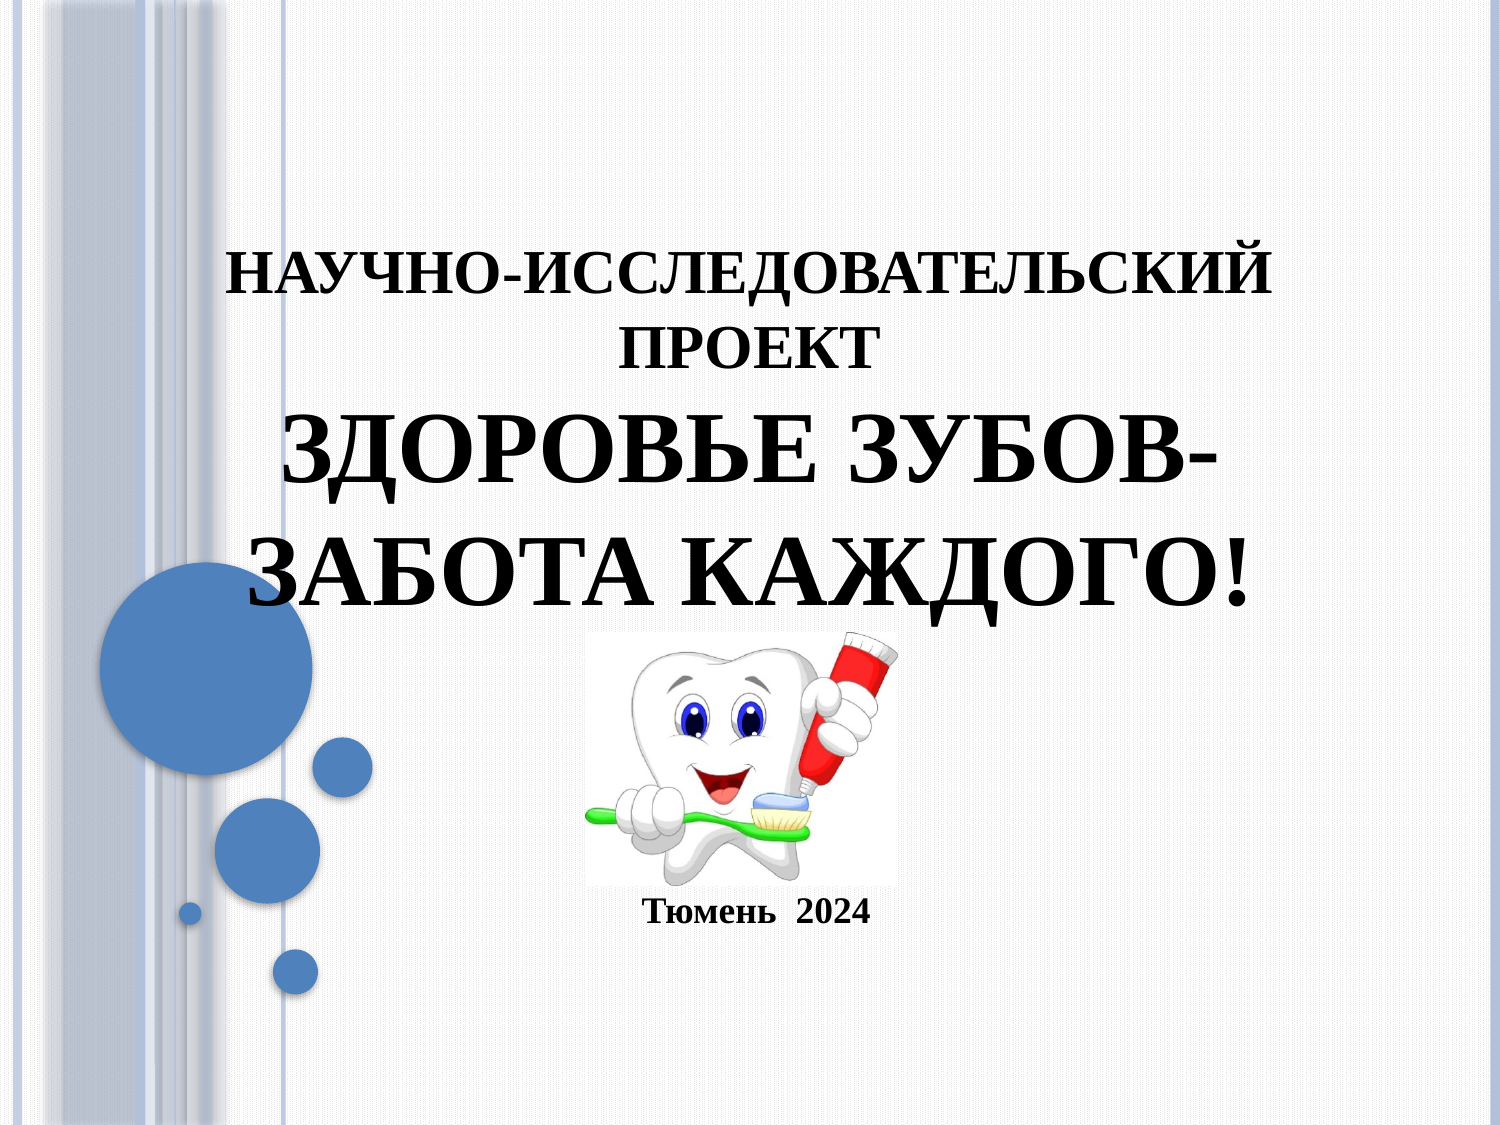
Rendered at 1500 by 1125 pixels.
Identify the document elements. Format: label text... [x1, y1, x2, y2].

subtitle Тюмень 2024 [62, 878, 1450, 938]
title Научно-исследовательский проект Здоровье зубов- забота каждого! [112, 222, 1388, 633]
picture [585, 632, 898, 886]
